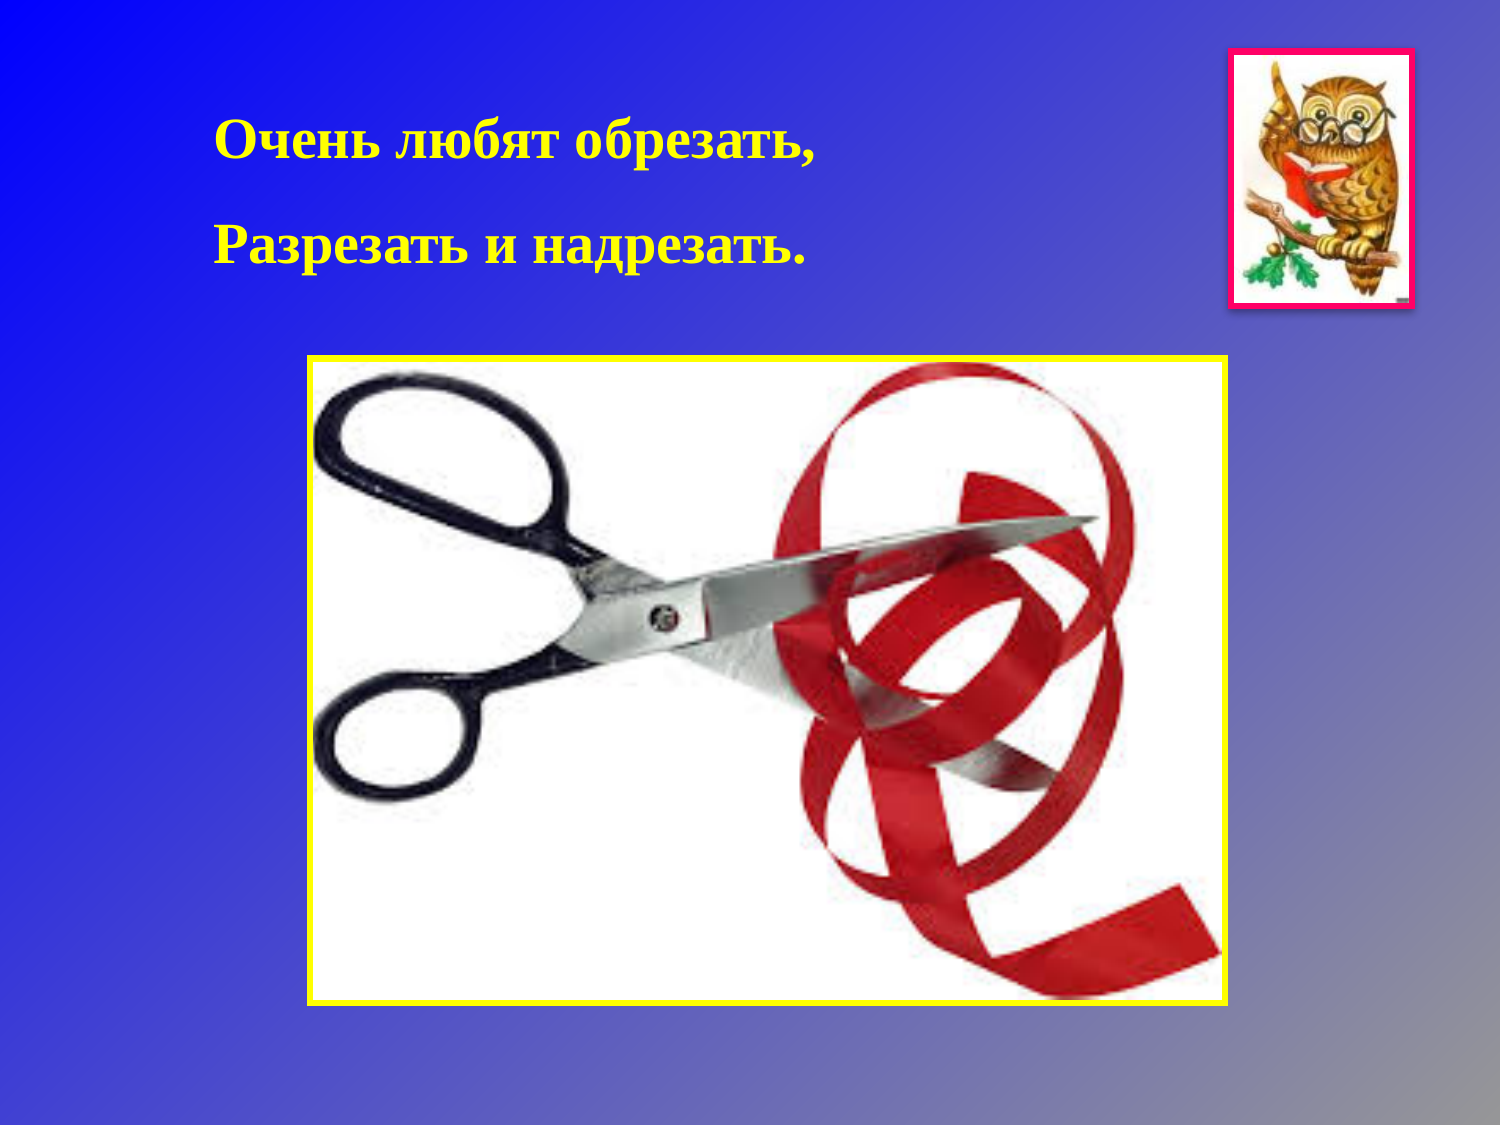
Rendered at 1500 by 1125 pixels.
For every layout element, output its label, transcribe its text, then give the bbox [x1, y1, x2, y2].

text_box Очень любят обрезать, Разрезать и надрезать. [198, 57, 832, 283]
picture [1234, 54, 1410, 304]
picture [312, 361, 1223, 1000]
